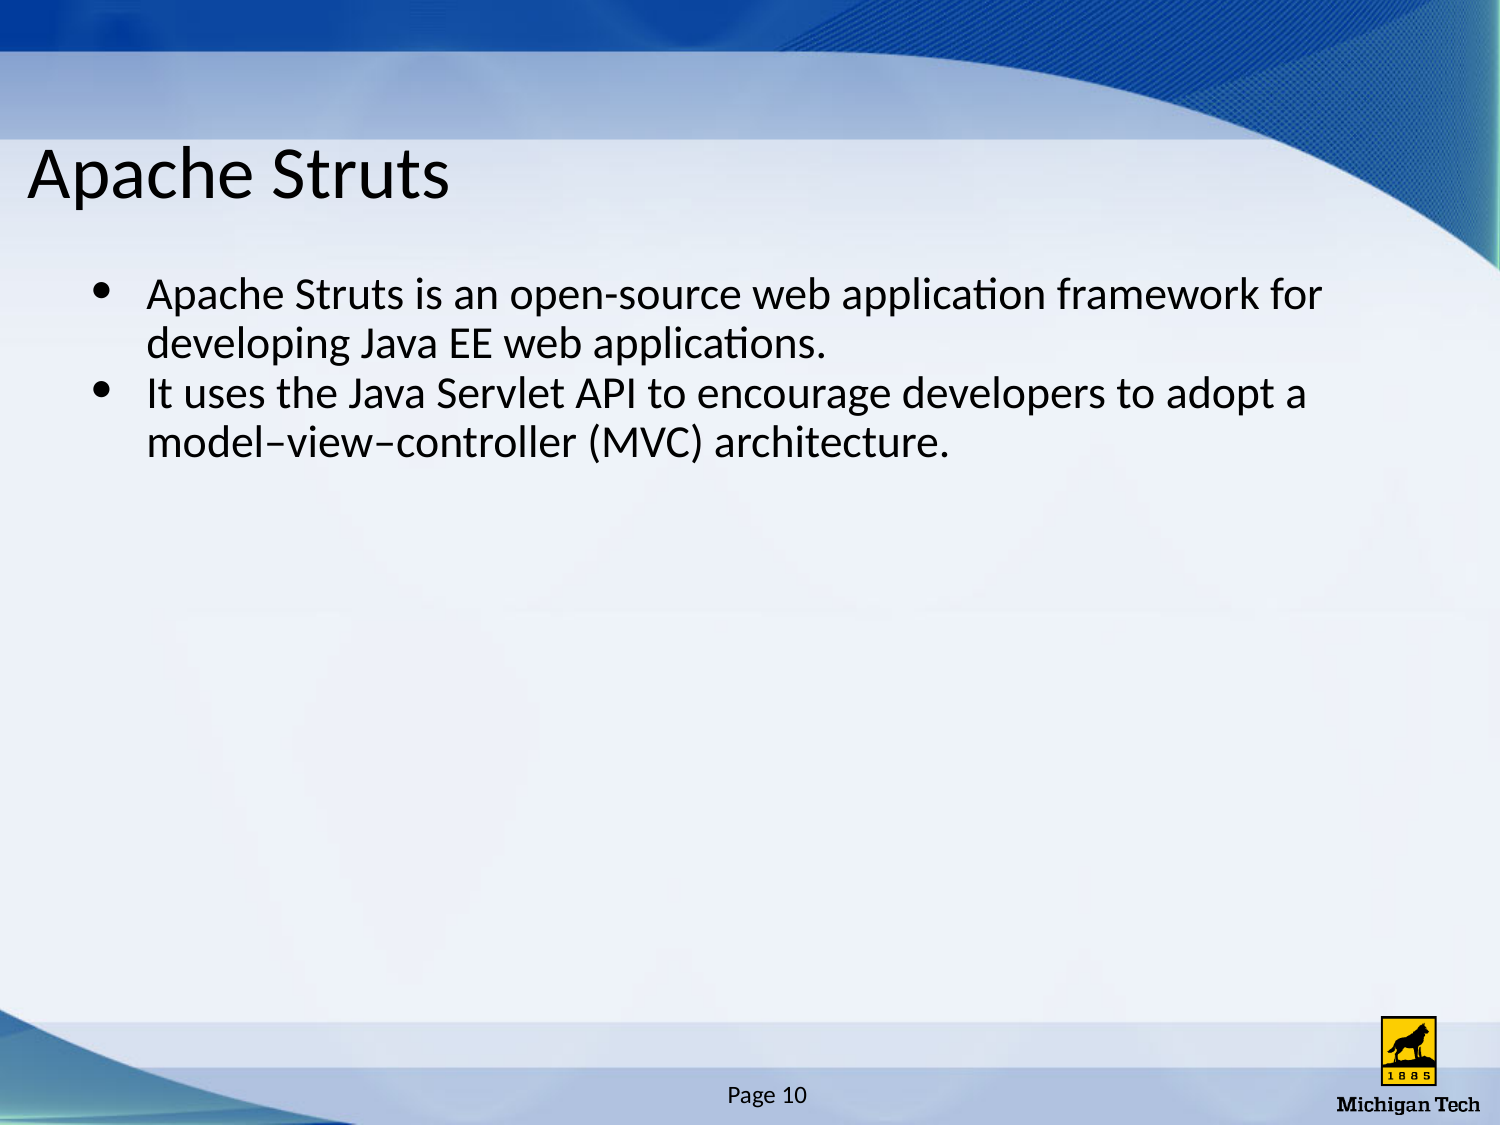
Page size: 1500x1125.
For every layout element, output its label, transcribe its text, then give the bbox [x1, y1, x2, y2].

picture [0, 0, 1500, 1125]
list Apache Struts is an open-source web application framework for developing Java EE web applications. It uses the Java Servlet API to encourage developers to adopt a model–view–controller (MVC) architecture. [75, 262, 1425, 1063]
title Apache Struts [12, 75, 1263, 263]
